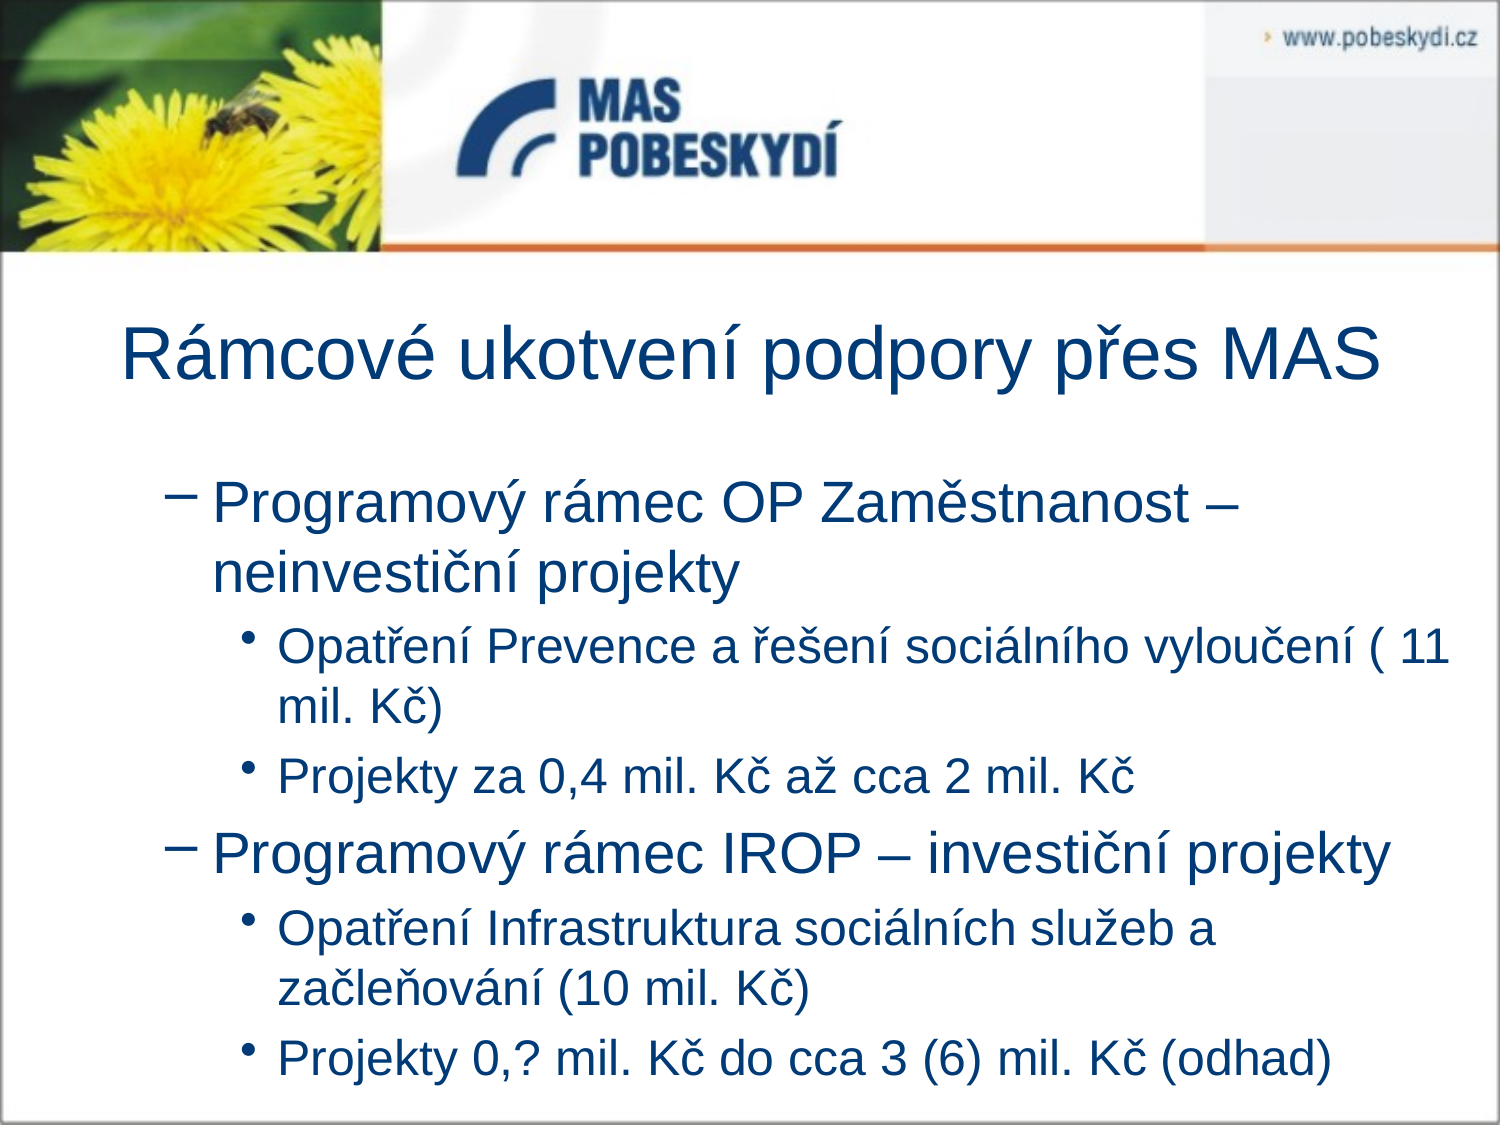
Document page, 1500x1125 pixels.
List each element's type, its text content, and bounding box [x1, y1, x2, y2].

title Rámcové ukotvení podpory přes MAS [76, 255, 1428, 444]
list Programový rámec OP Zaměstnanost – neinvestiční projekty Opatření Prevence a řešení sociálního vyloučení ( 11 mil. Kč) Projekty za 0,4 mil. Kč až cca 2 mil. Kč Programový rámec IROP – investiční projekty Opatření Infrastruktura sociálních služeb a začleňování (10 mil. Kč) Projekty 0,? mil. Kč do cca 3 (6) mil. Kč (odhad) [74, 455, 1500, 1006]
picture [0, 0, 1500, 1125]
